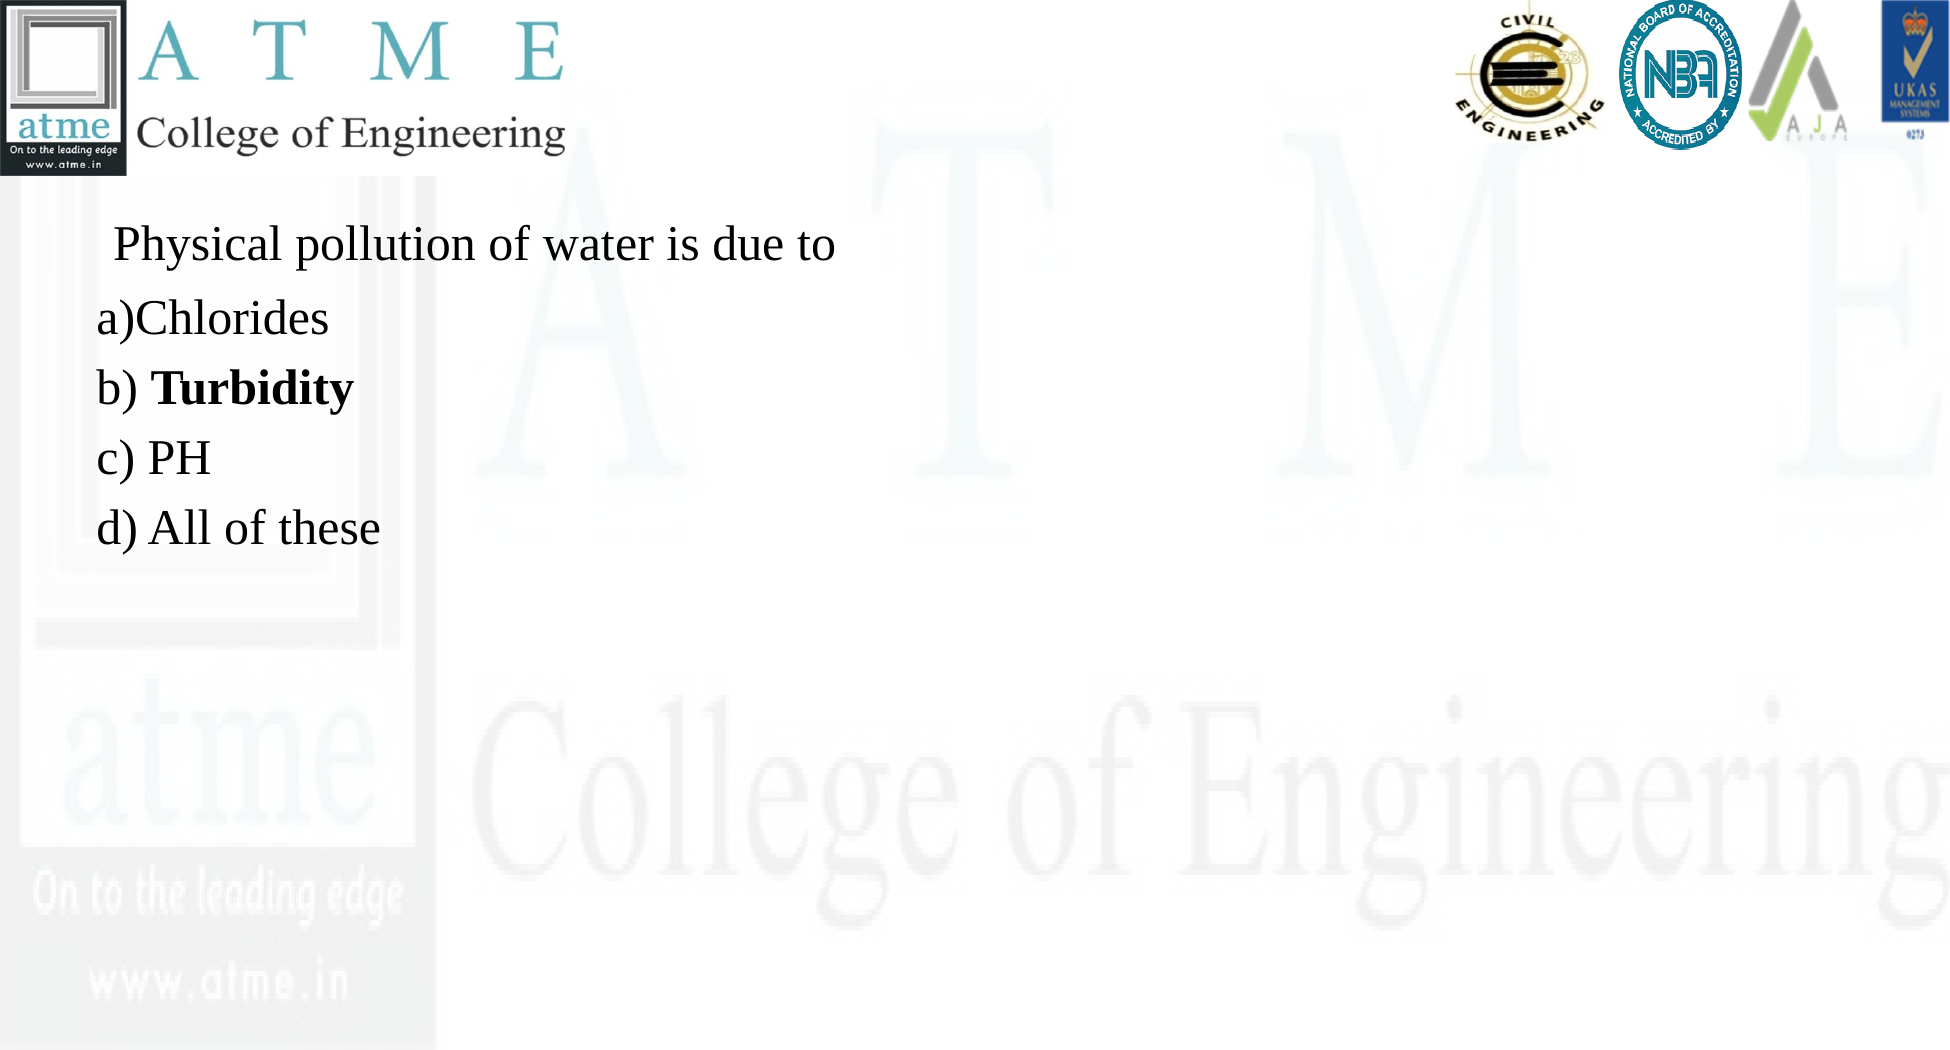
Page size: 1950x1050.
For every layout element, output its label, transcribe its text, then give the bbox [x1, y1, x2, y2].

picture [1725, 98, 1730, 109]
picture [1666, 139, 1680, 144]
list Physical pollution of water is due to a)Chlorides b) Turbidity c) PH d) All of these [81, 186, 1950, 1015]
picture [0, 0, 566, 177]
picture [1716, 113, 1721, 129]
picture [1697, 0, 1742, 54]
picture [1697, 9, 1702, 17]
picture [1748, 0, 1950, 142]
picture [1684, 94, 1742, 151]
picture [1683, 133, 1697, 137]
picture [1619, 0, 1727, 151]
picture [1455, 0, 1606, 144]
picture [1728, 89, 1736, 95]
